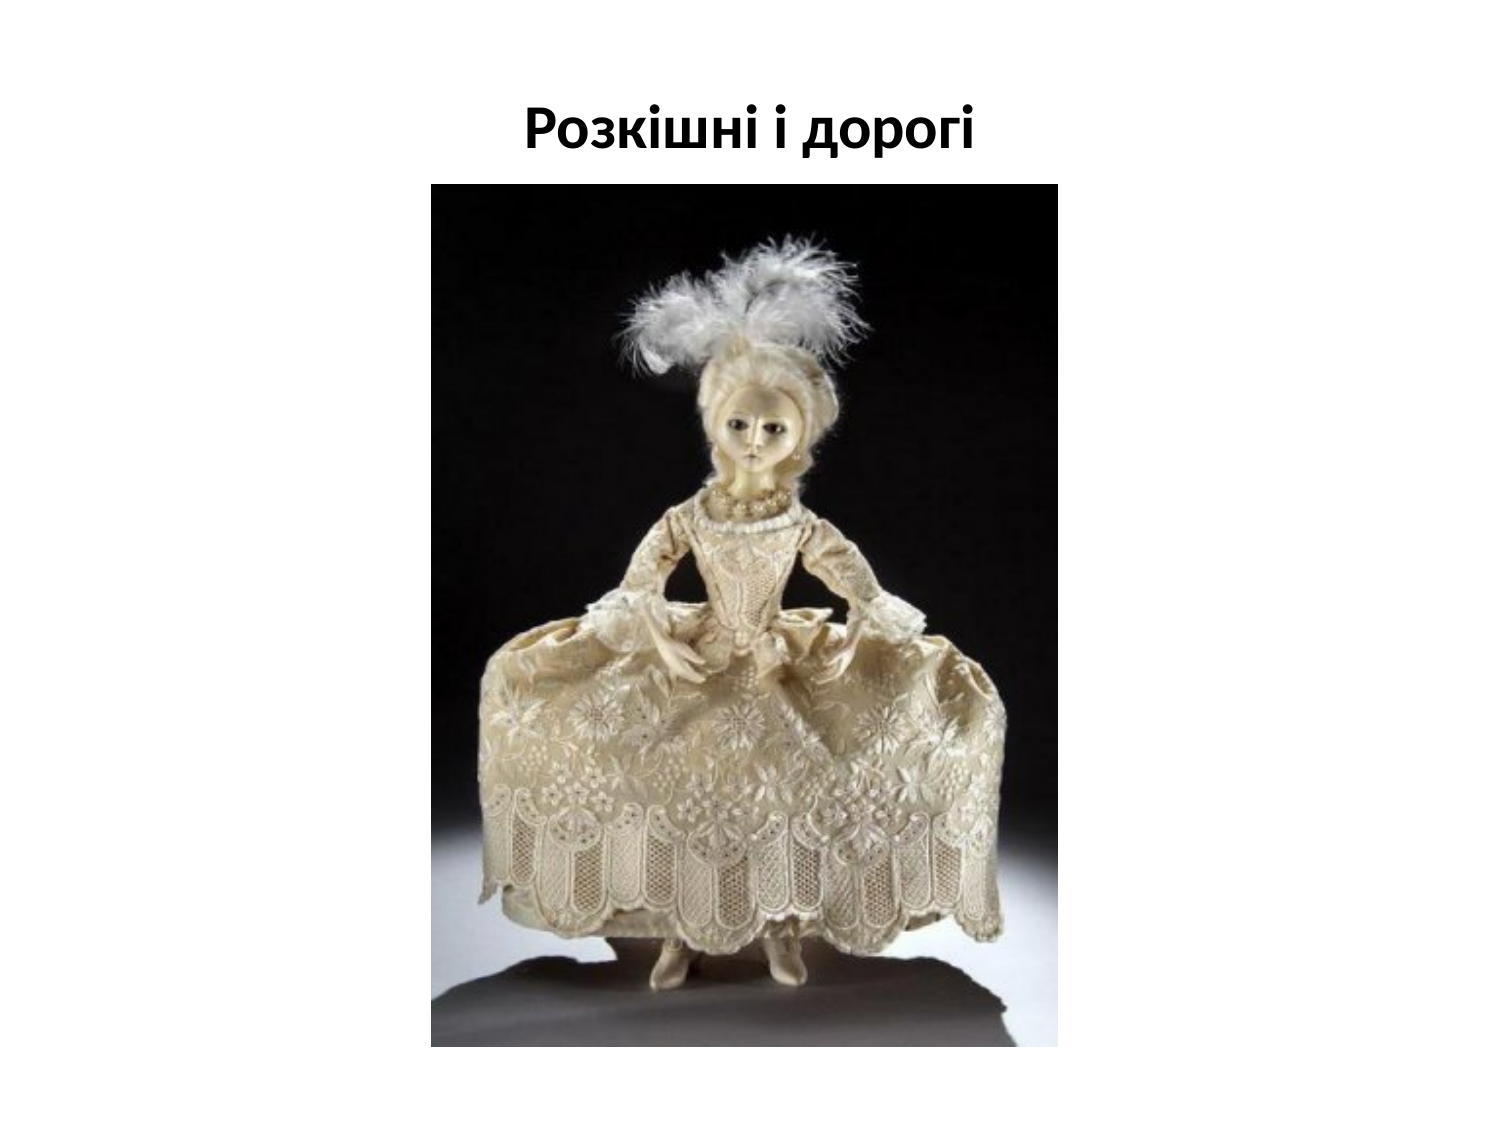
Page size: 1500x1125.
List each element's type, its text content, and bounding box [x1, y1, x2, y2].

title Розкішні і дорогі [75, 78, 1425, 244]
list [430, 184, 1058, 1047]
